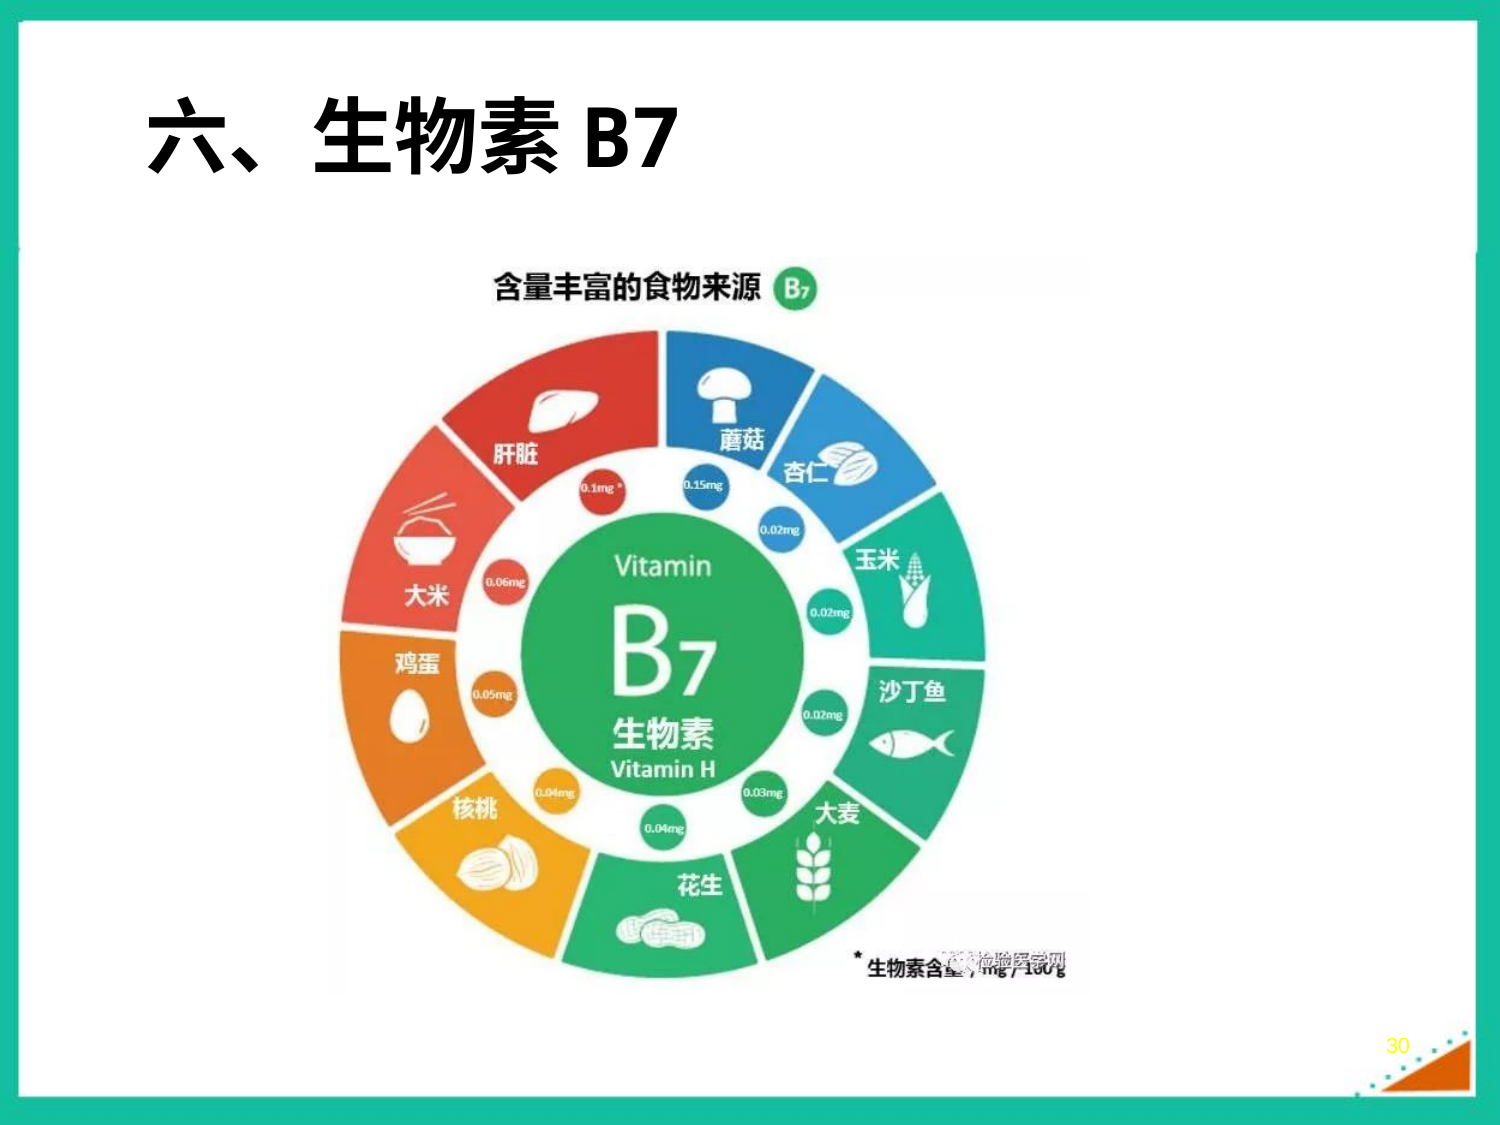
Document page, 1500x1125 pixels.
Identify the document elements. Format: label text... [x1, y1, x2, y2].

title 六、生物素B7 [87, 40, 740, 228]
picture [0, 0, 1500, 1125]
slide_number 30 [1074, 1024, 1425, 1103]
